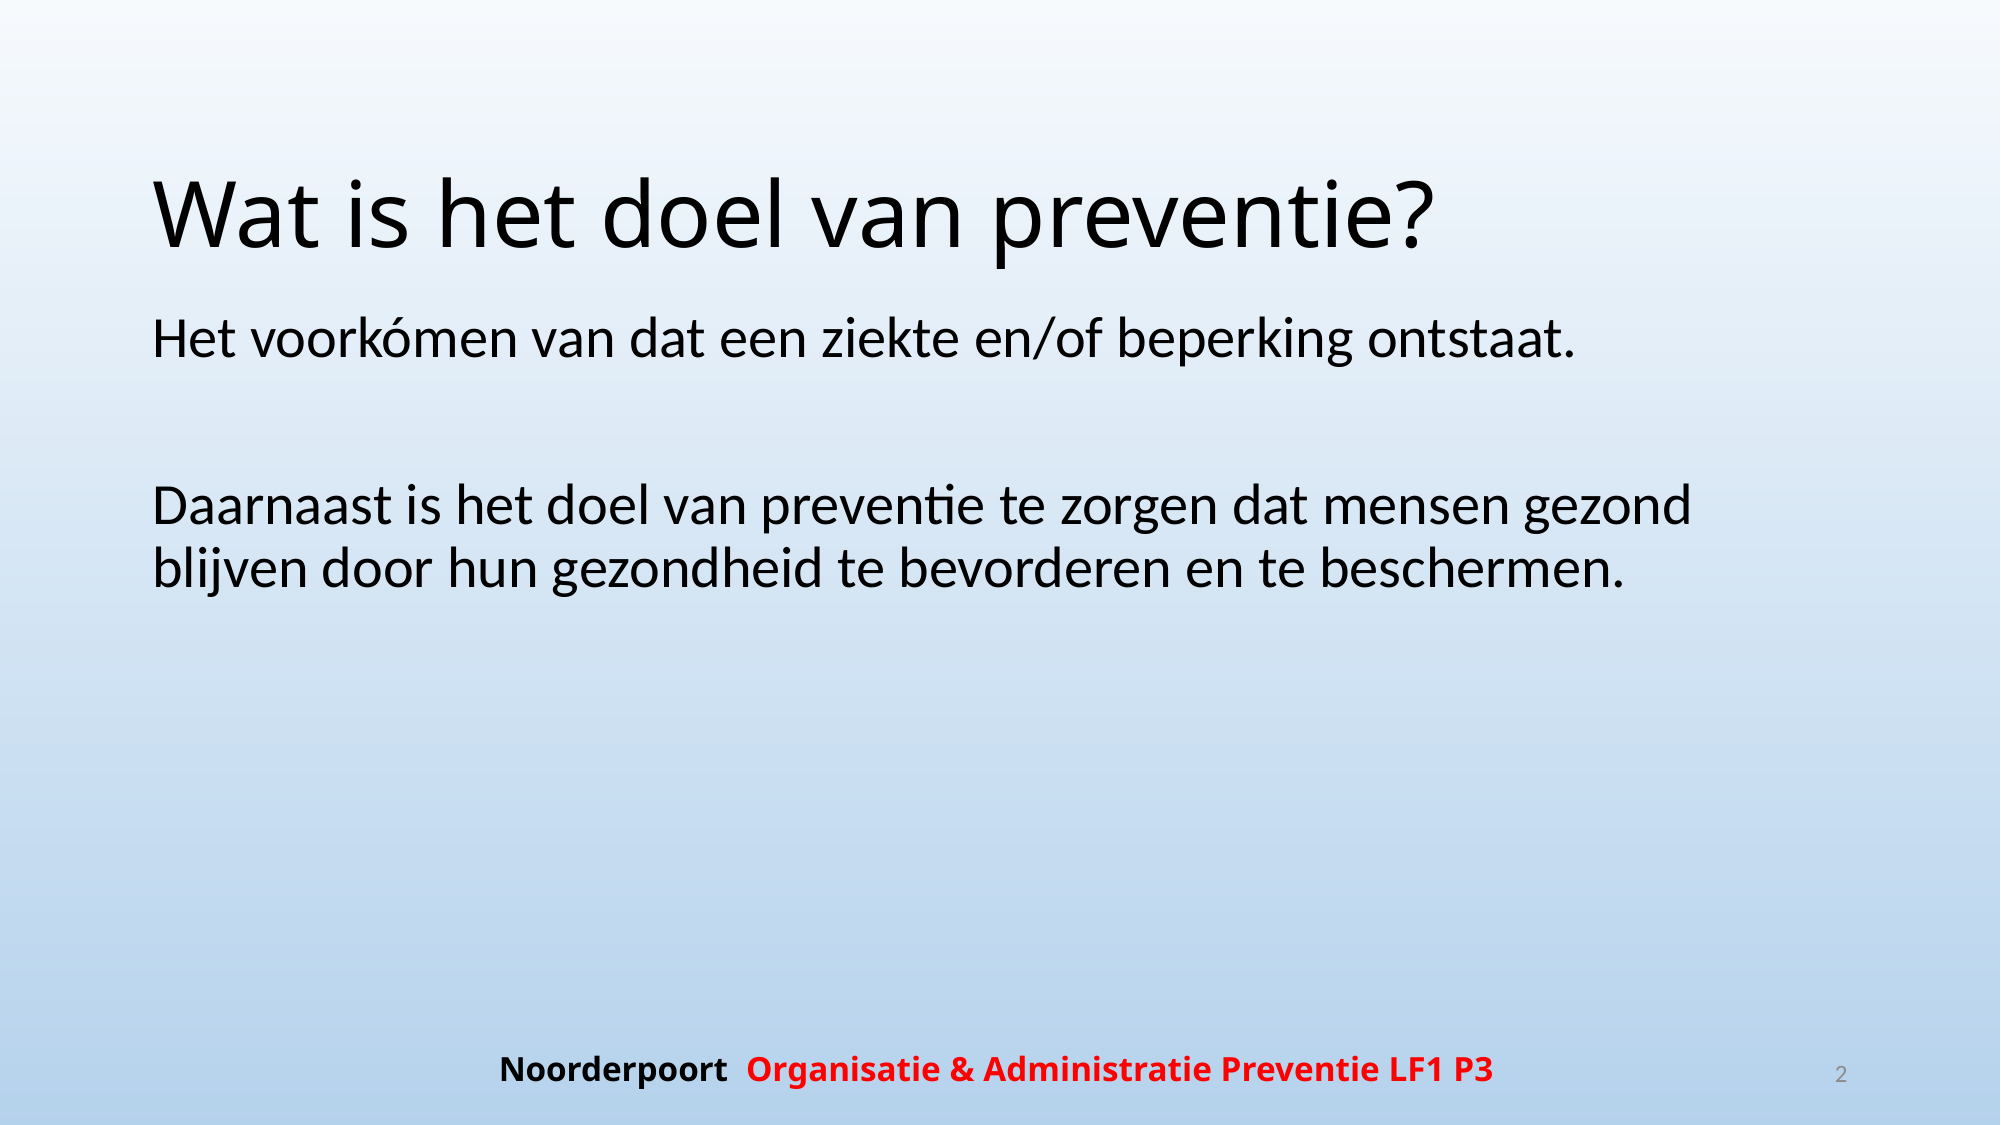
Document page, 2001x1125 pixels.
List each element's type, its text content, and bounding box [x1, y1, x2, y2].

list Het voorkómen van dat een ziekte en/of beperking ontstaat. Daarnaast is het doel van preventie te zorgen dat mensen gezond blijven door hun gezondheid te bevorderen en te beschermen. [137, 299, 1863, 1014]
footer Noorderpoort Organisatie & Administratie Preventie LF1 P3 [249, 1038, 1770, 1099]
title Wat is het doel van preventie? [137, 59, 1863, 278]
slide_number 2 [1412, 1042, 1863, 1103]
